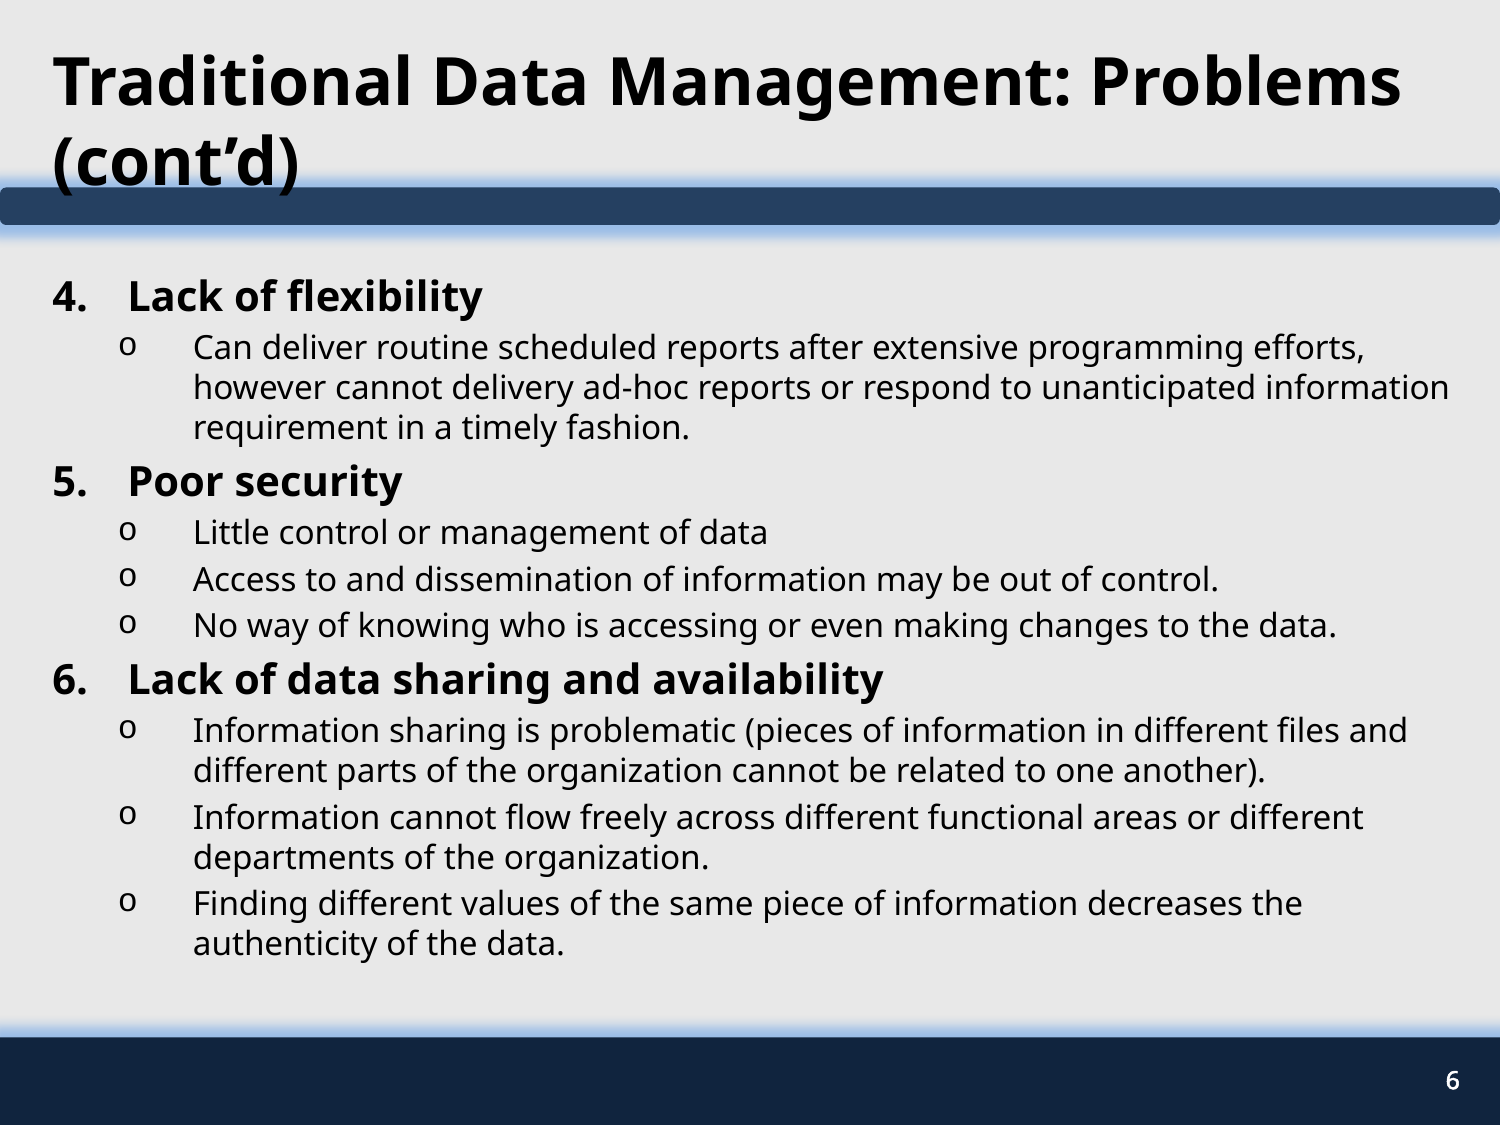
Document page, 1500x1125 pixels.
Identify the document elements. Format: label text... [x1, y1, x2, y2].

slide_number 6 [1412, 1050, 1475, 1113]
list Lack of flexibility Can deliver routine scheduled reports after extensive programming efforts, however cannot delivery ad-hoc reports or respond to unanticipated information requirement in a timely fashion. Poor security Little control or management of data Access to and dissemination of information may be out of control. No way of knowing who is accessing or even making changes to the data. Lack of data sharing and availability Information sharing is problematic (pieces of information in different files and different parts of the organization cannot be related to one another). Information cannot flow freely across different functional areas or different departments of the organization. Finding different values of the same piece of information decreases the authenticity of the data. [37, 262, 1475, 1013]
title Traditional Data Management: Problems (cont’d) [37, 62, 1476, 176]
